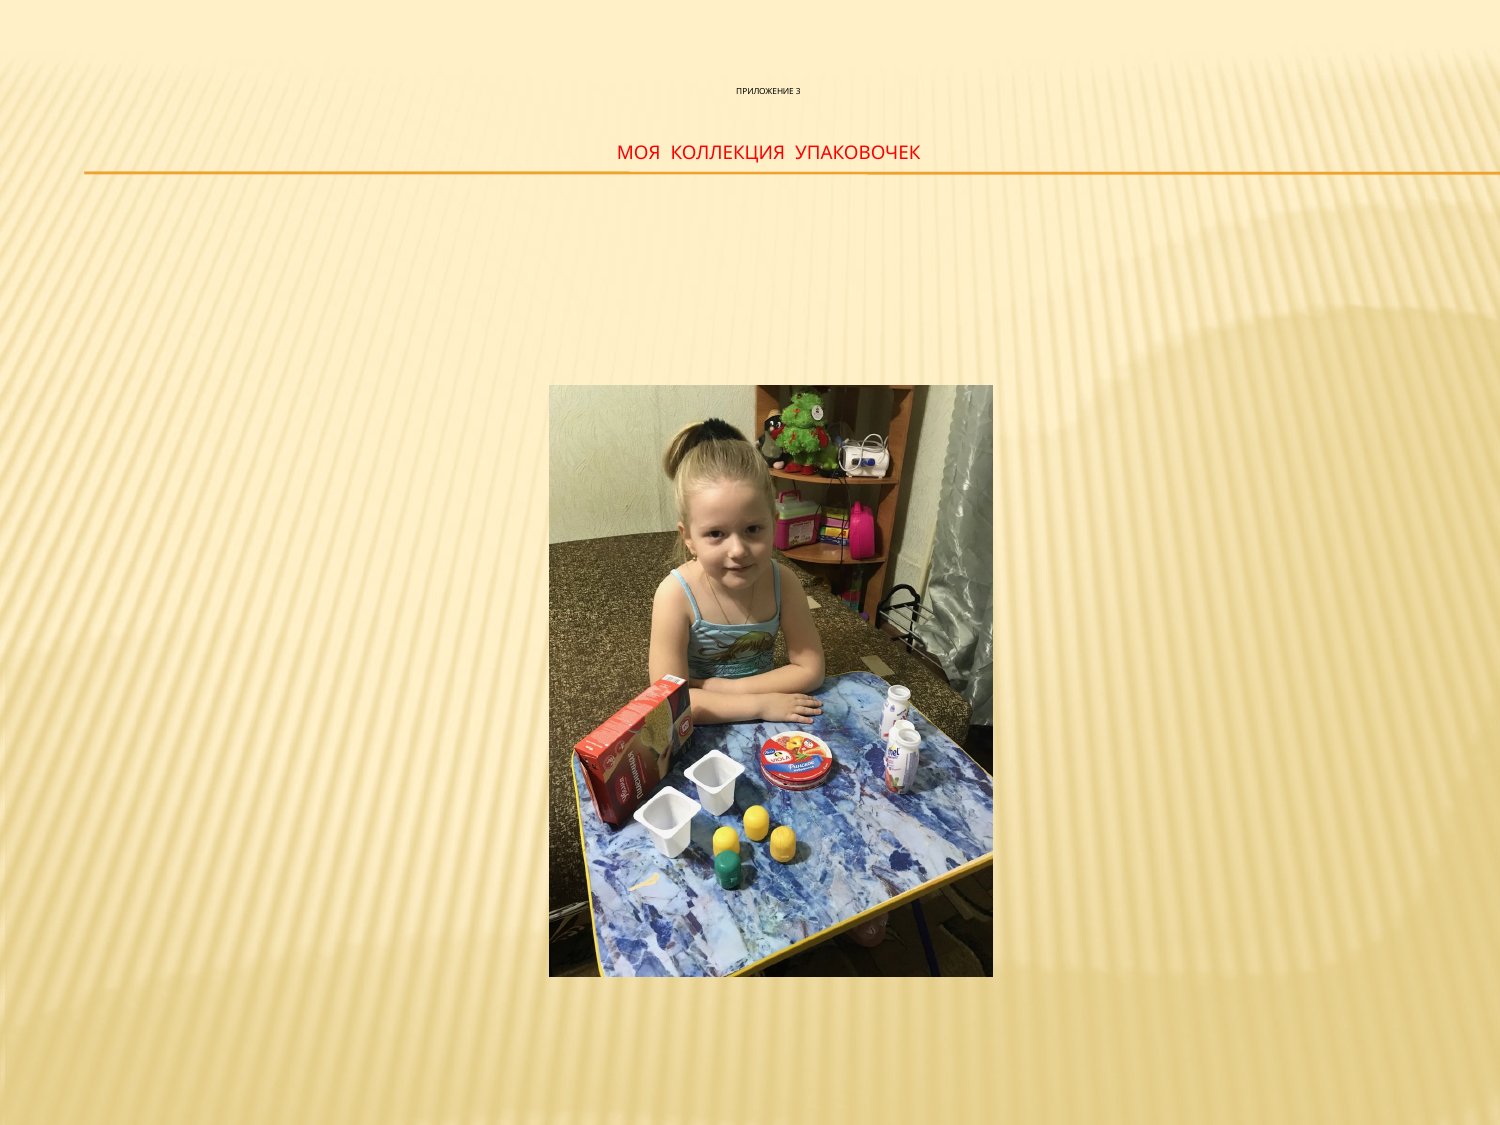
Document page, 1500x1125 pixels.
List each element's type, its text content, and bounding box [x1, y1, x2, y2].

title приложение 3 Моя коллекция упаковочек [112, 24, 1425, 173]
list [548, 384, 993, 977]
